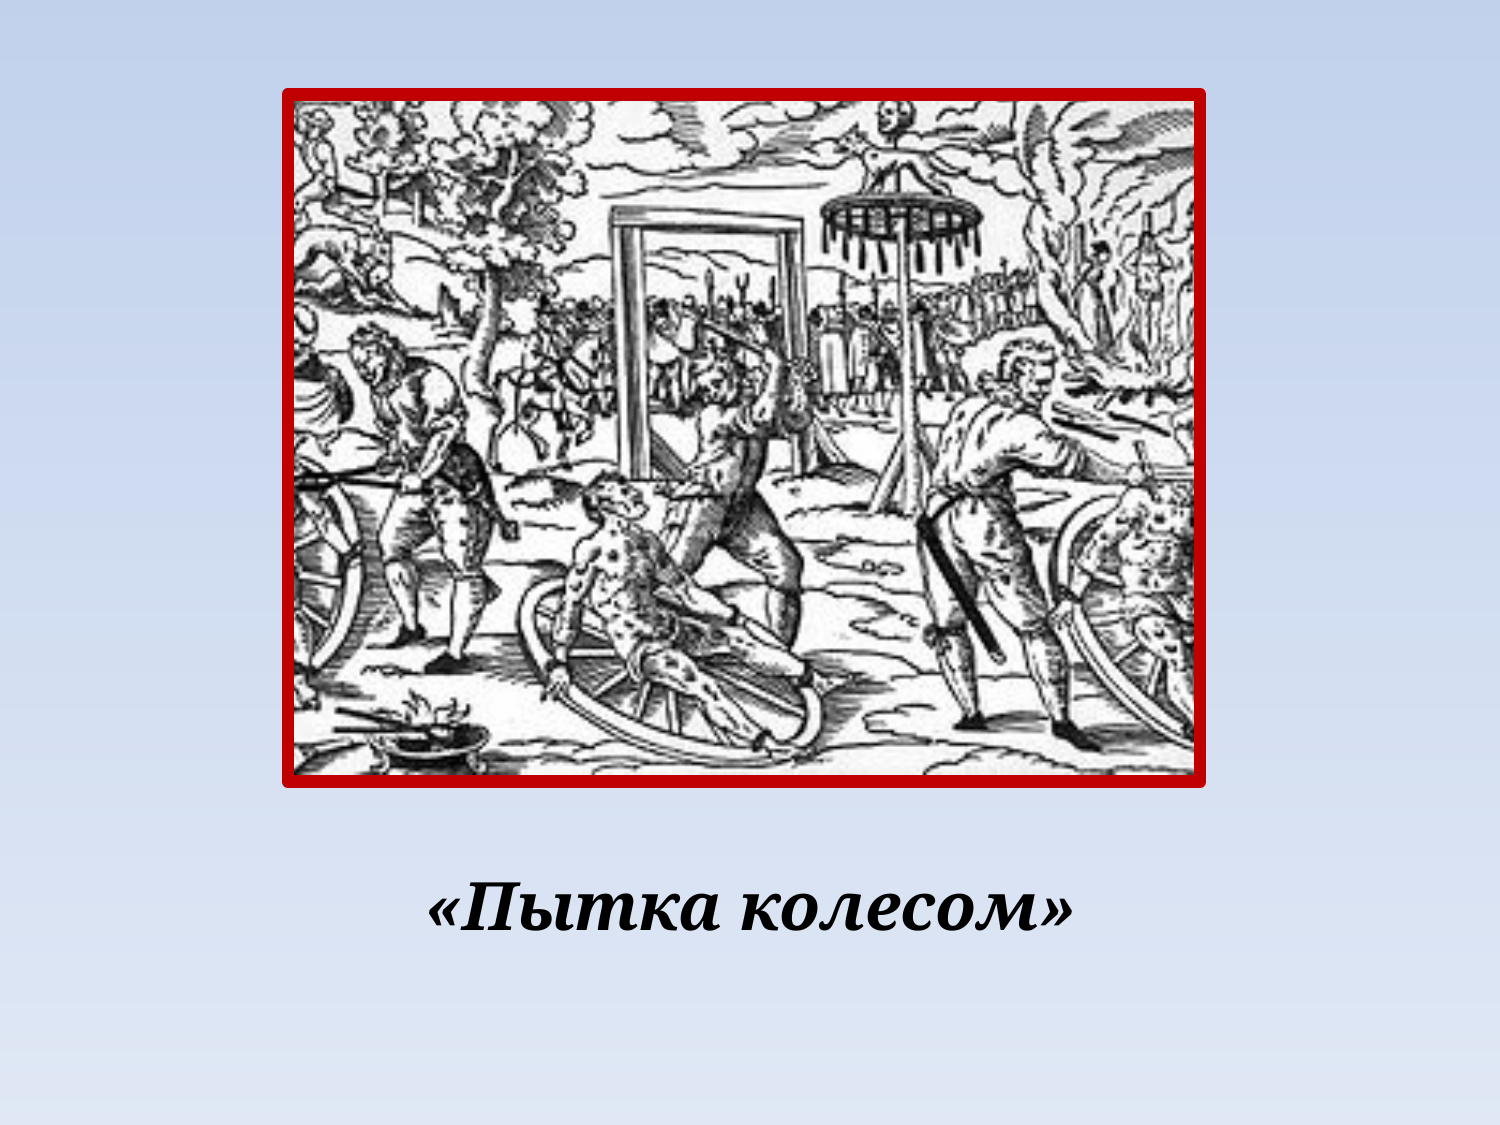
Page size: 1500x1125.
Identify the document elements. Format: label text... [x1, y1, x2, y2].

title «Пытка колесом» [301, 857, 1202, 951]
picture [293, 100, 1195, 776]
